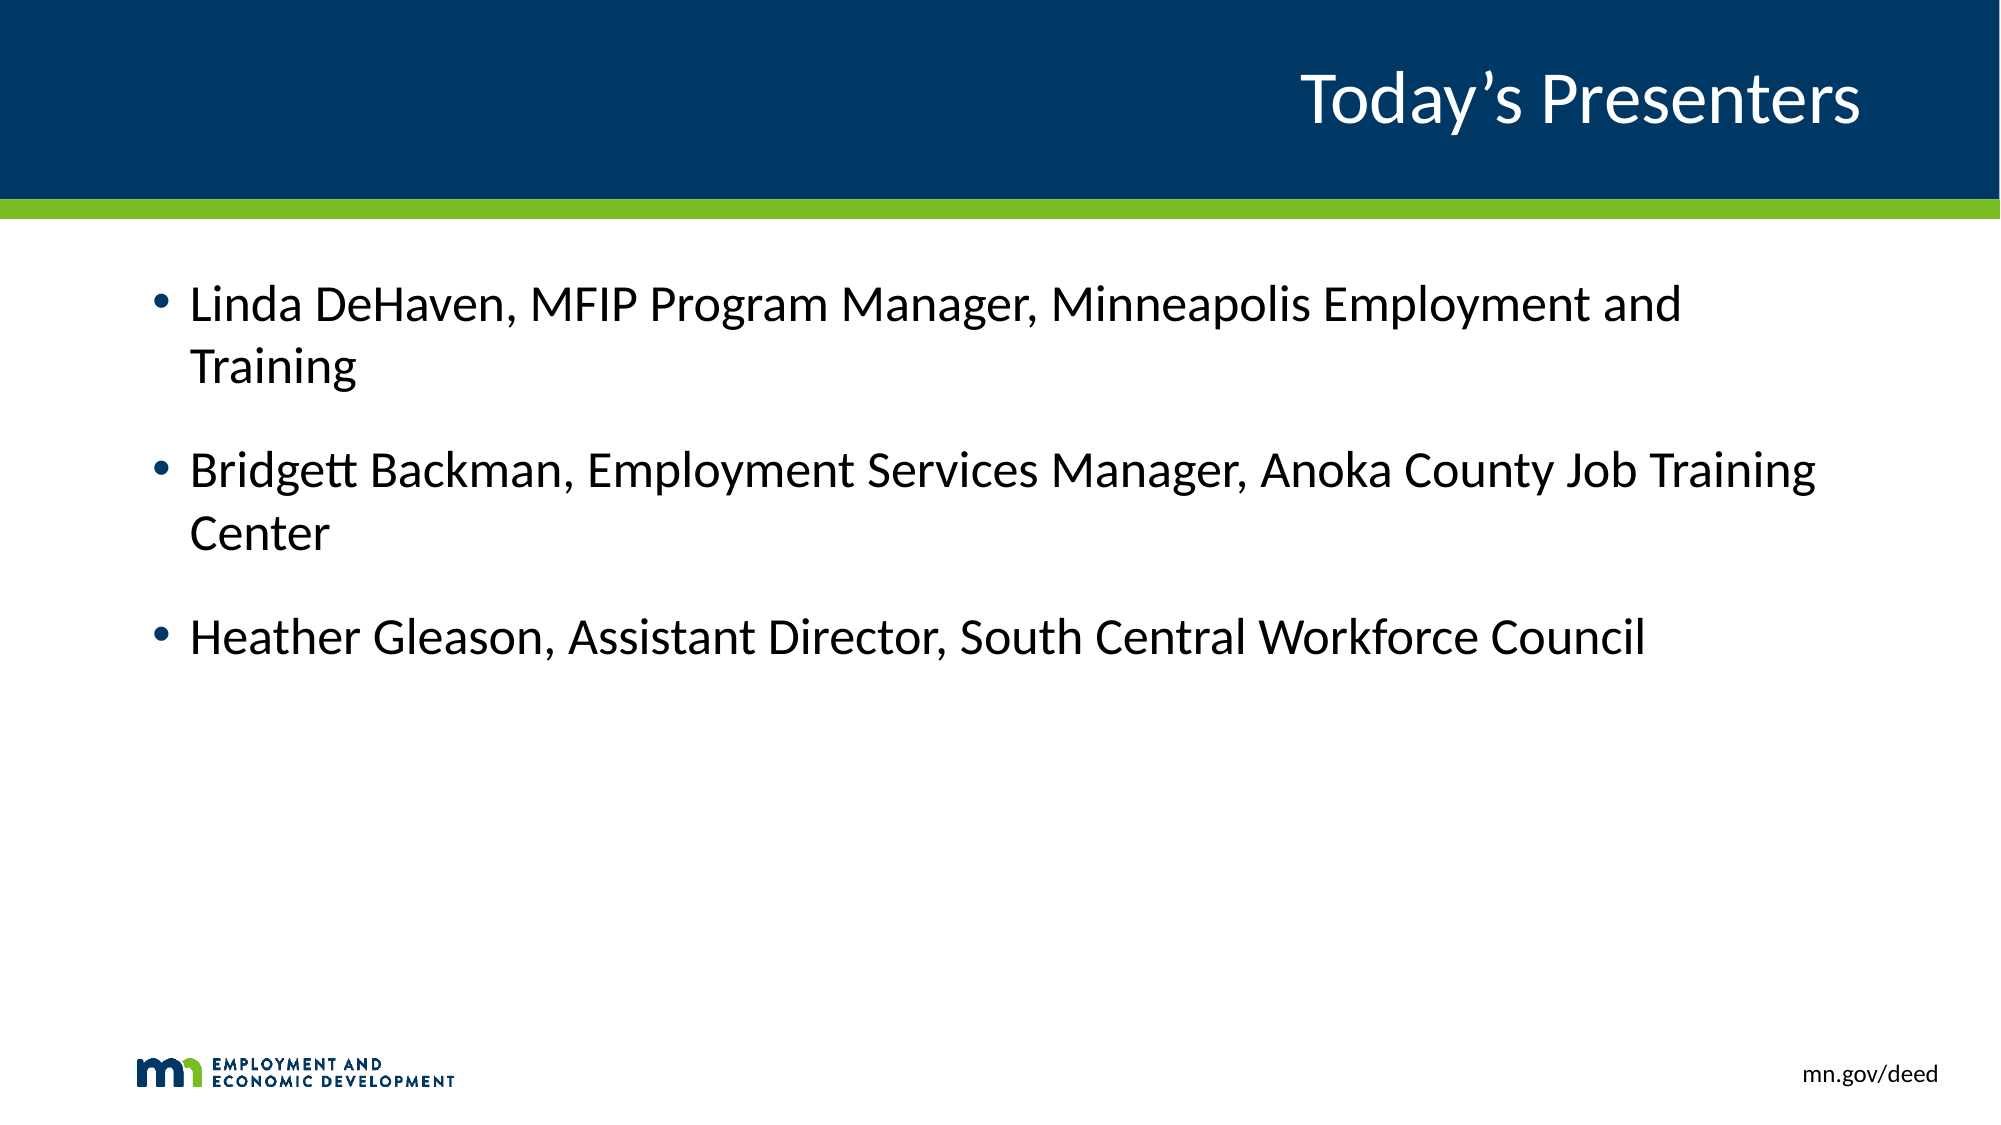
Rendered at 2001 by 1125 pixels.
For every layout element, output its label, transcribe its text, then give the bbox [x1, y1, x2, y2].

picture [137, 1058, 454, 1087]
title Today’s Presenters [137, 0, 1863, 200]
footer mn.gov/deed [1037, 1042, 1955, 1103]
list Linda DeHaven, MFIP Program Manager, Minneapolis Employment and Training Bridgett Backman, Employment Services Manager, Anoka County Job Training Center Heather Gleason, Assistant Director, South Central Workforce Council [137, 261, 1863, 1014]
